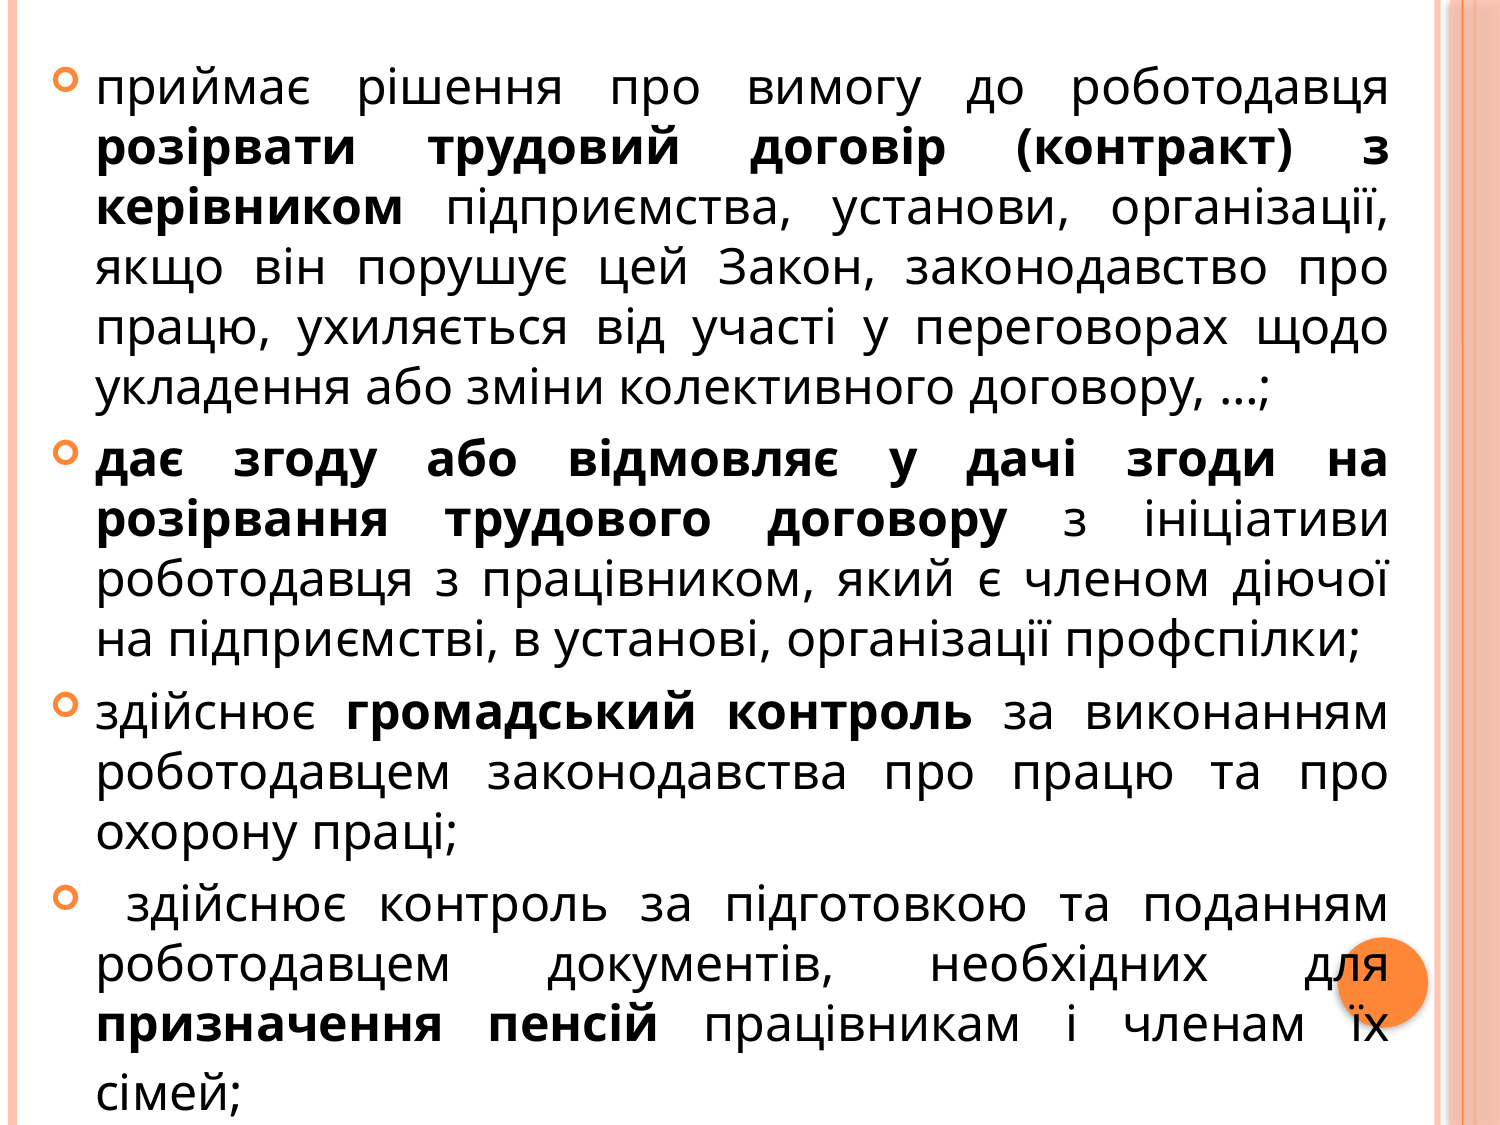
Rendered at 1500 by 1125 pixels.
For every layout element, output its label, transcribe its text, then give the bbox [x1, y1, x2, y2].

list приймає рішення про вимогу до роботодавця розірвати трудовий договір (контракт) з керівником підприємства, установи, організації, якщо він порушує цей Закон, законодавство про працю, ухиляється від участі у переговорах щодо укладення або зміни колективного договору, …; дає згоду або відмовляє у дачі згоди на розірвання трудового договору з ініціативи роботодавця з працівником, який є членом діючої на підприємстві, в установі, організації профспілки; здійснює громадський контроль за виконанням роботодавцем законодавства про працю та про охорону праці; здійснює контроль за підготовкою та поданням роботодавцем документів, необхідних для призначення пенсій працівникам і членам їх сімей; [34, 46, 1406, 1067]
